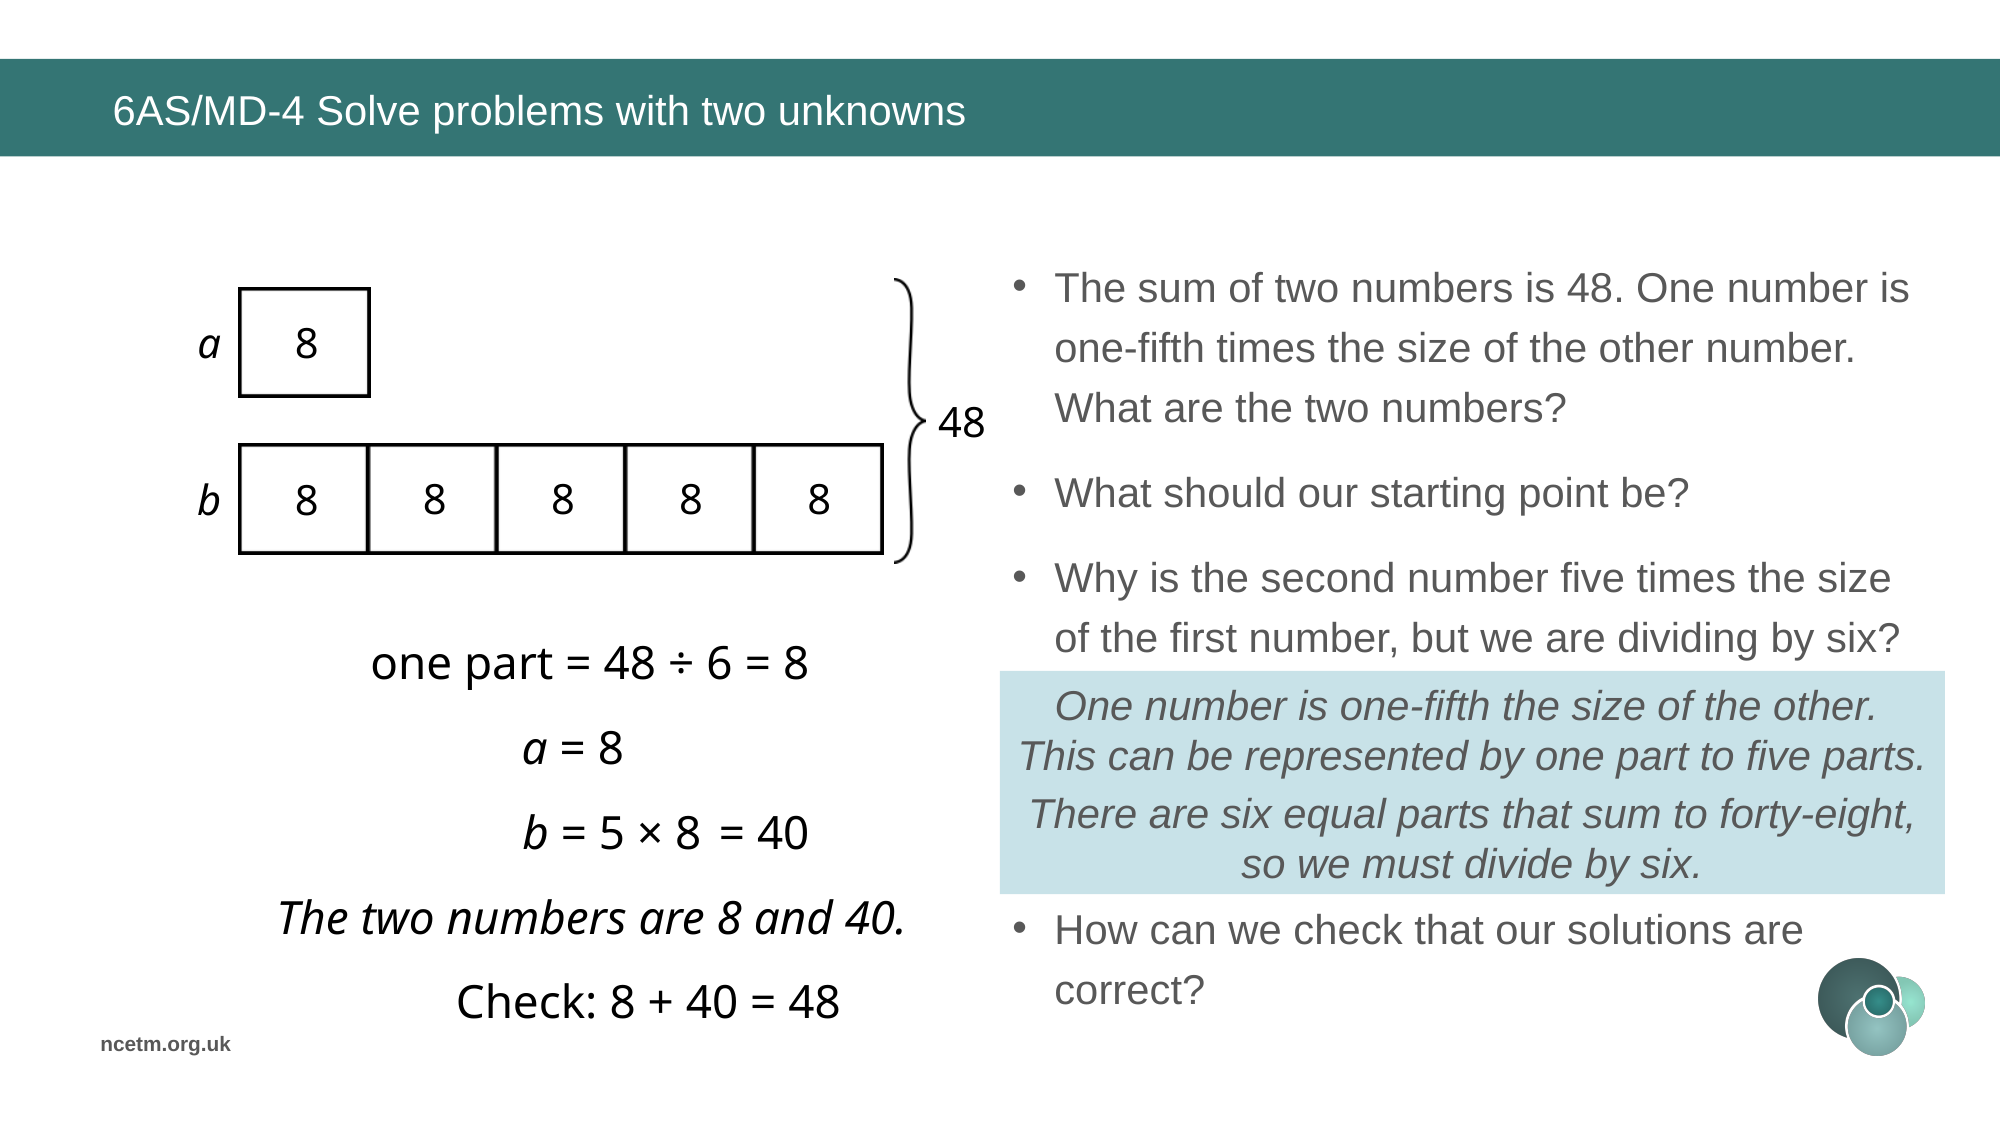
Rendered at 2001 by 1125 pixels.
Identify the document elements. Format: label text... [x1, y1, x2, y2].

text_box = 40 [703, 795, 825, 866]
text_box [182, 443, 884, 555]
text_box = 8 [729, 625, 825, 696]
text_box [893, 278, 1001, 564]
text_box The two numbers are 8 and 40. [261, 880, 923, 951]
text_box a = 8 [506, 710, 640, 781]
text_box one part = 48 ÷ 6 [355, 625, 729, 696]
text_box Check: 8 + 40 = 48 [440, 965, 857, 1036]
title 6AS/MD-4 Solve problems with two unknowns [97, 76, 1945, 147]
text_box The sum of two numbers is 48. One number is one-fifth times the size of the other number. What are the two numbers? What should our starting point be? Why is the second number five times the size of the first number, but we are dividing by six? How can we check that our solutions are correct? [997, 243, 1945, 916]
picture [1818, 958, 1925, 1056]
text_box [182, 286, 371, 398]
text_box b = 5 × 8 [507, 795, 703, 866]
